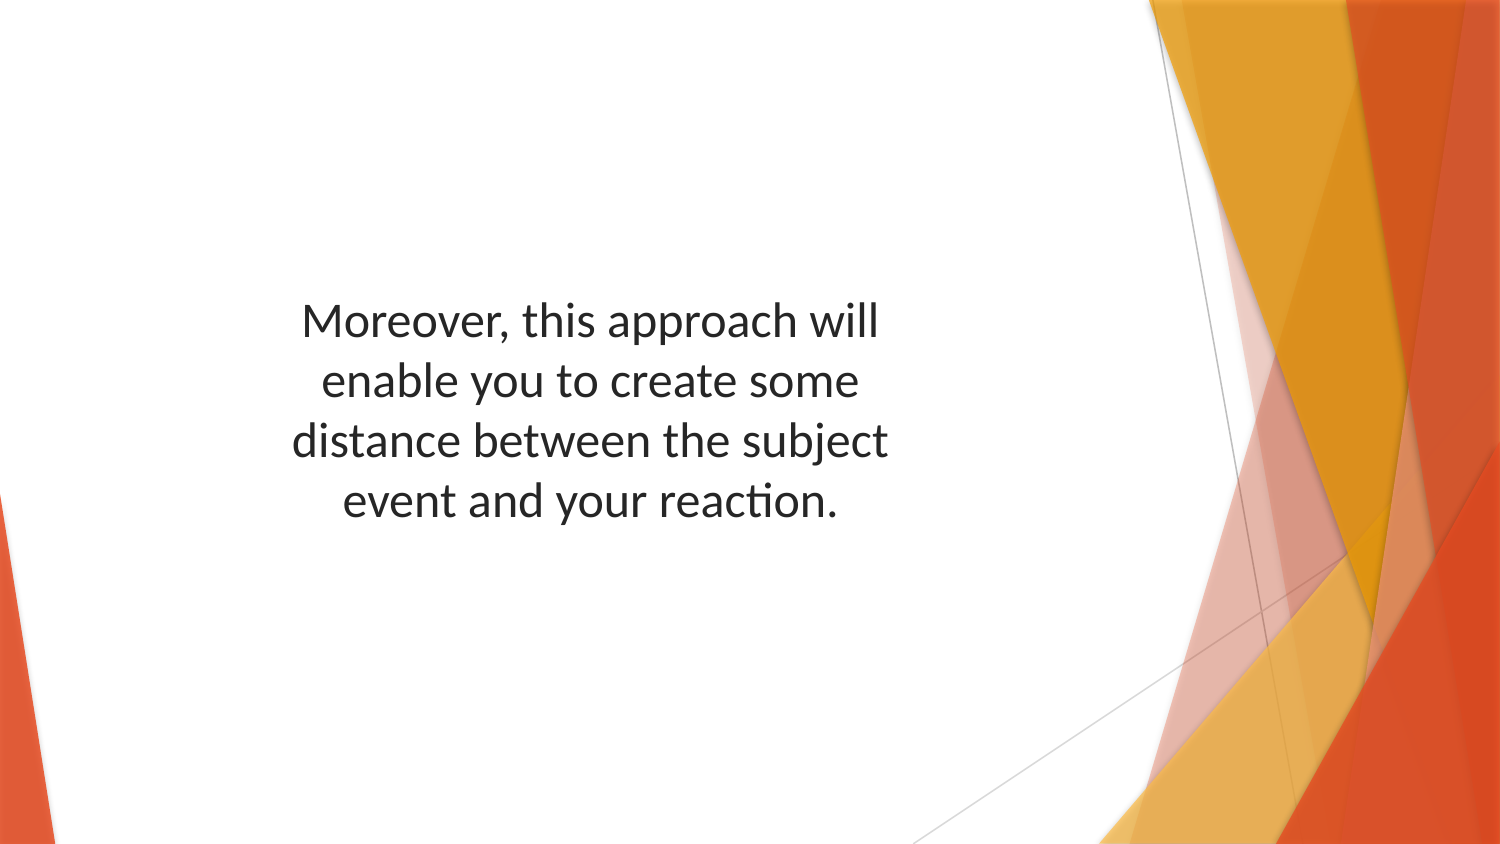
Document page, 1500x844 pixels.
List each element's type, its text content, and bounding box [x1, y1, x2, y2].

list Moreover, this approach will enable you to create some distance between the subject event and your reaction. [218, 280, 963, 623]
